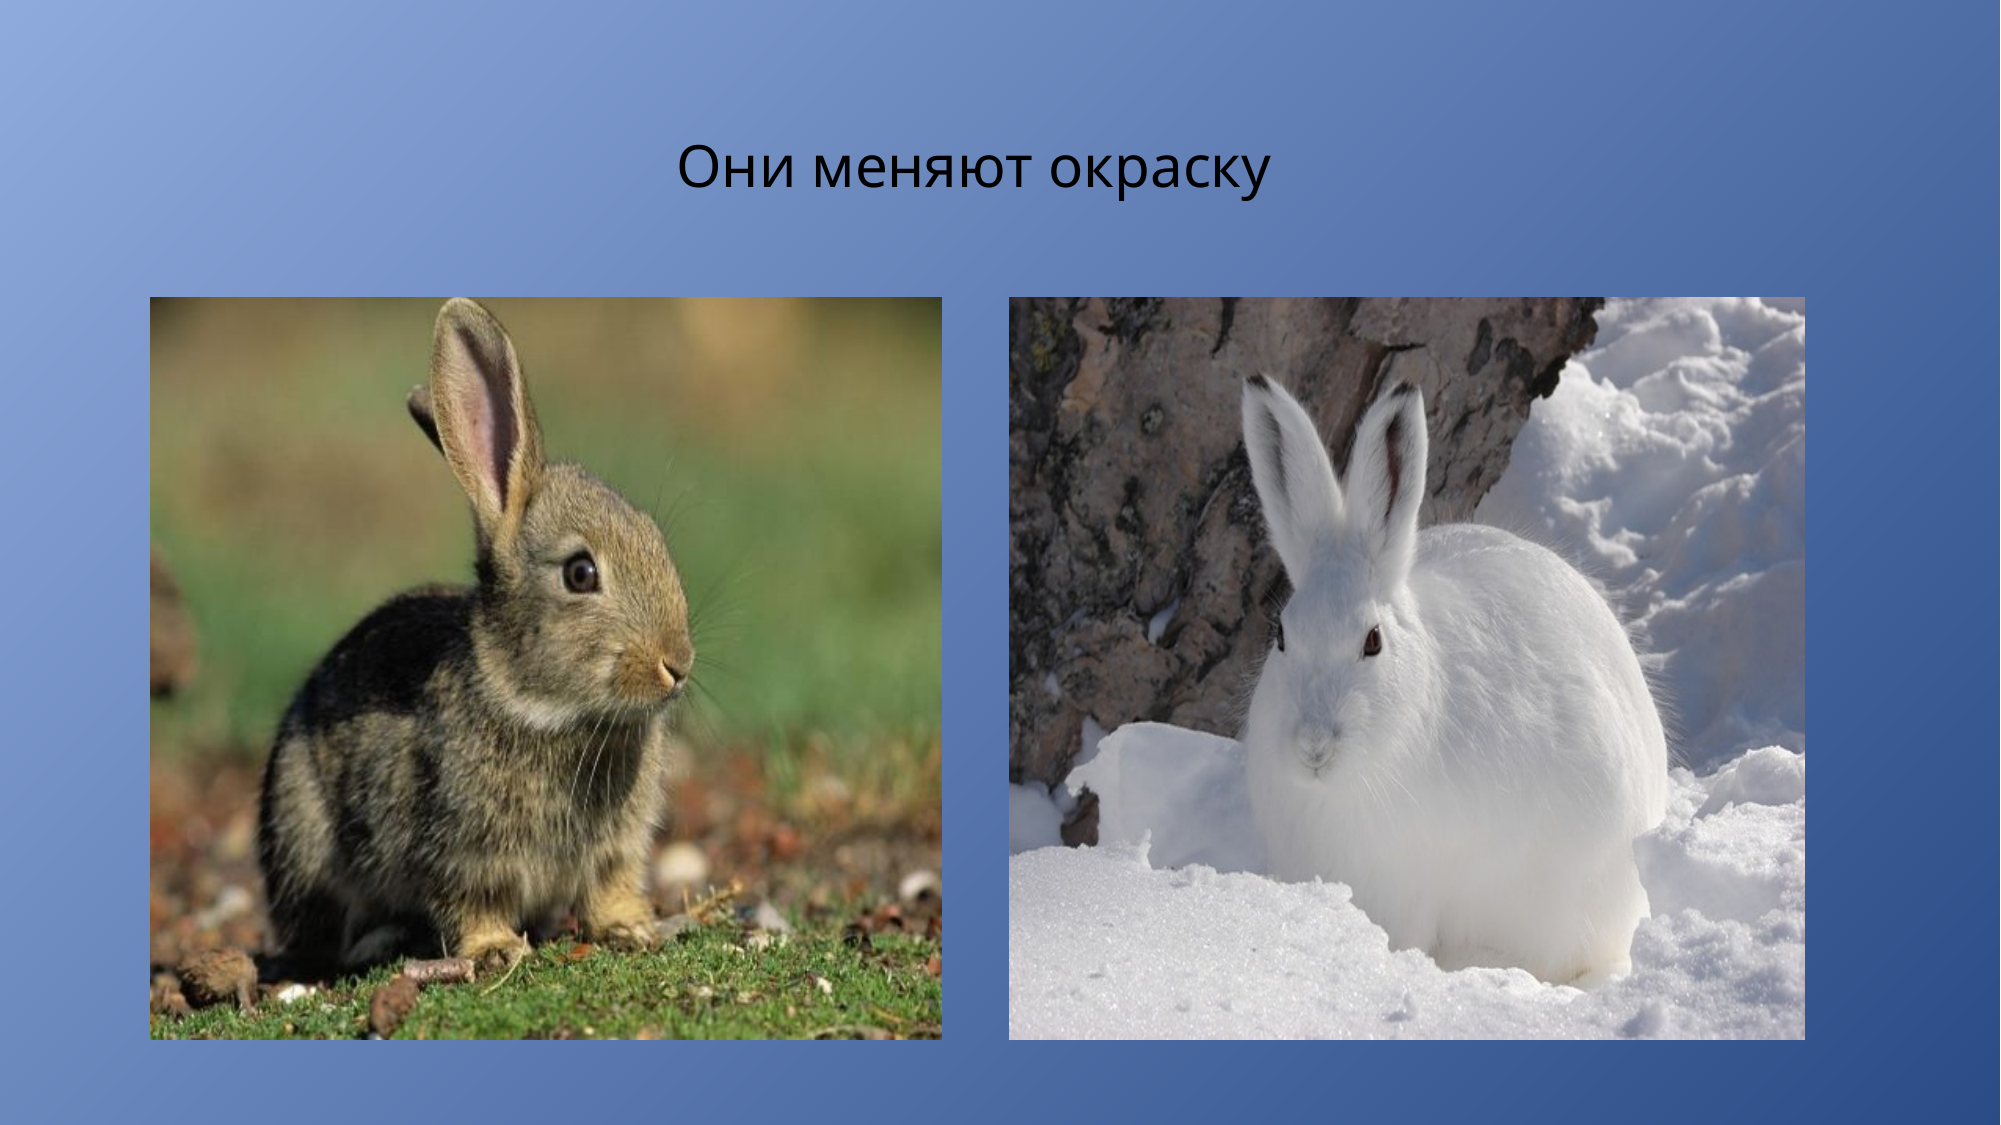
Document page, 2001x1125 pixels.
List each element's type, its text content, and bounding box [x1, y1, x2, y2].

picture [1008, 297, 1805, 1040]
picture [149, 297, 942, 1040]
text_box Они меняют окраску [473, 121, 1474, 207]
